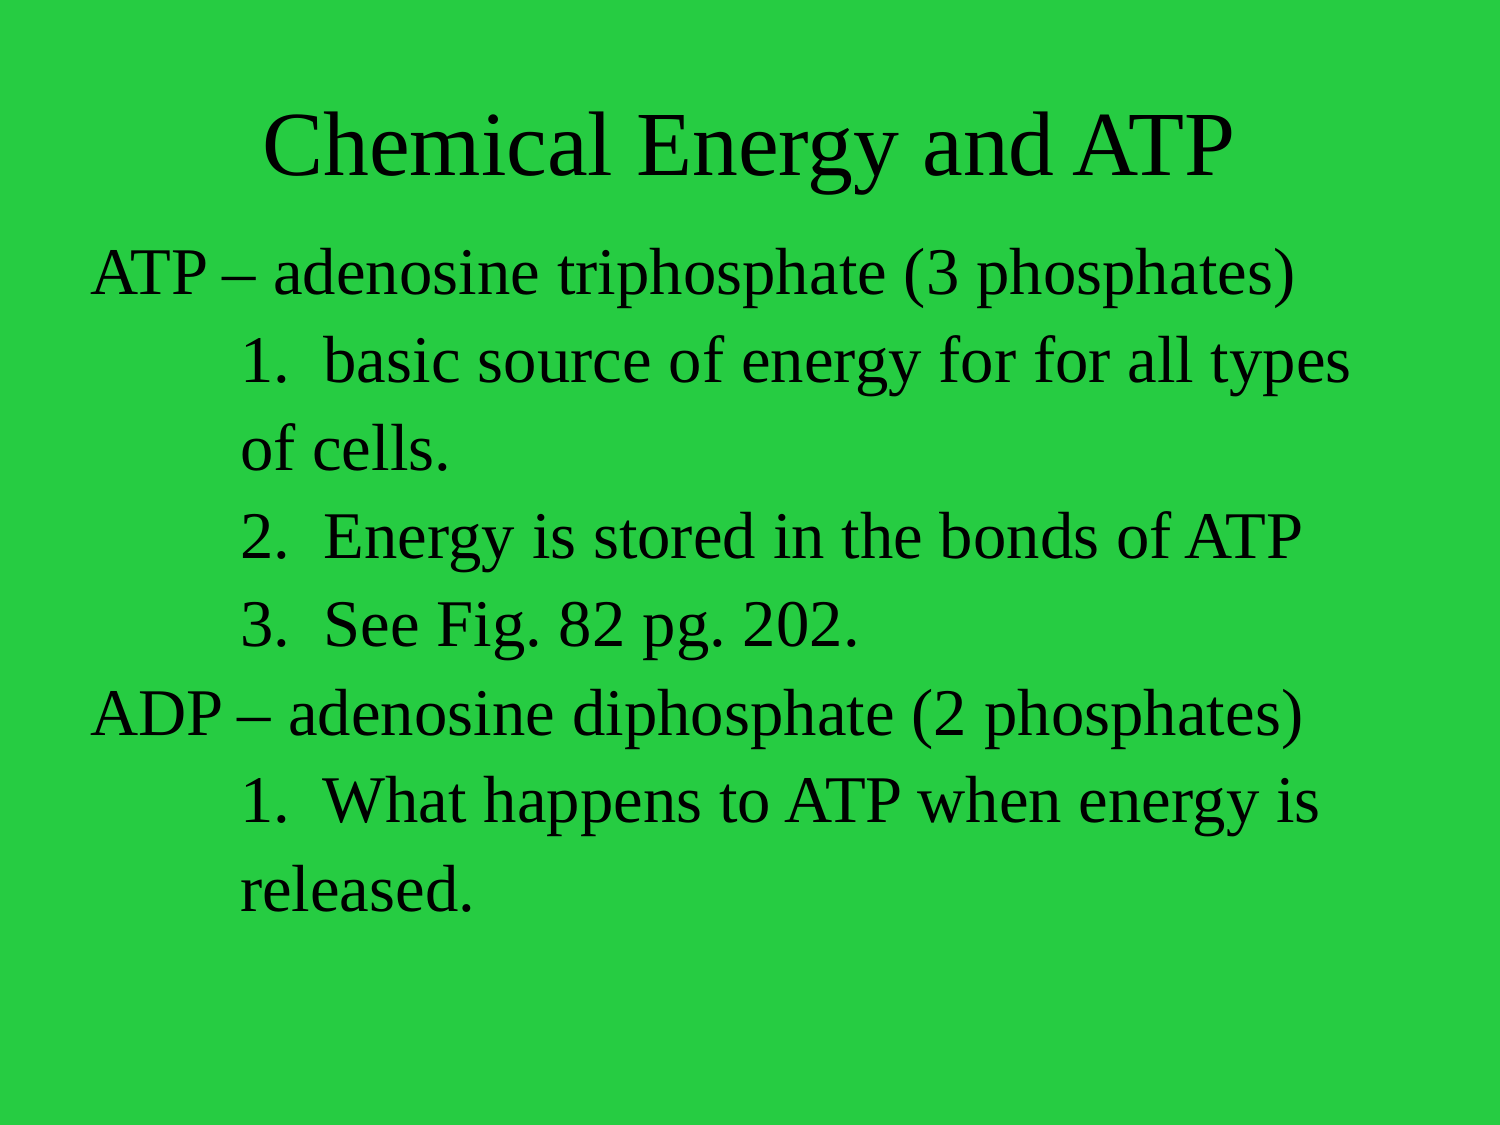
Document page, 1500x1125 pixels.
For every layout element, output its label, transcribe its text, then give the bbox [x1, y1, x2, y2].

title Chemical Energy and ATP [75, 45, 1425, 212]
list ATP – adenosine triphosphate (3 phosphates) 1. basic source of energy for for all types of cells. 2. Energy is stored in the bonds of ATP 3. See Fig. 82 pg. 202. ADP – adenosine diphosphate (2 phosphates) 1. What happens to ATP when energy is released. [75, 212, 1425, 1063]
